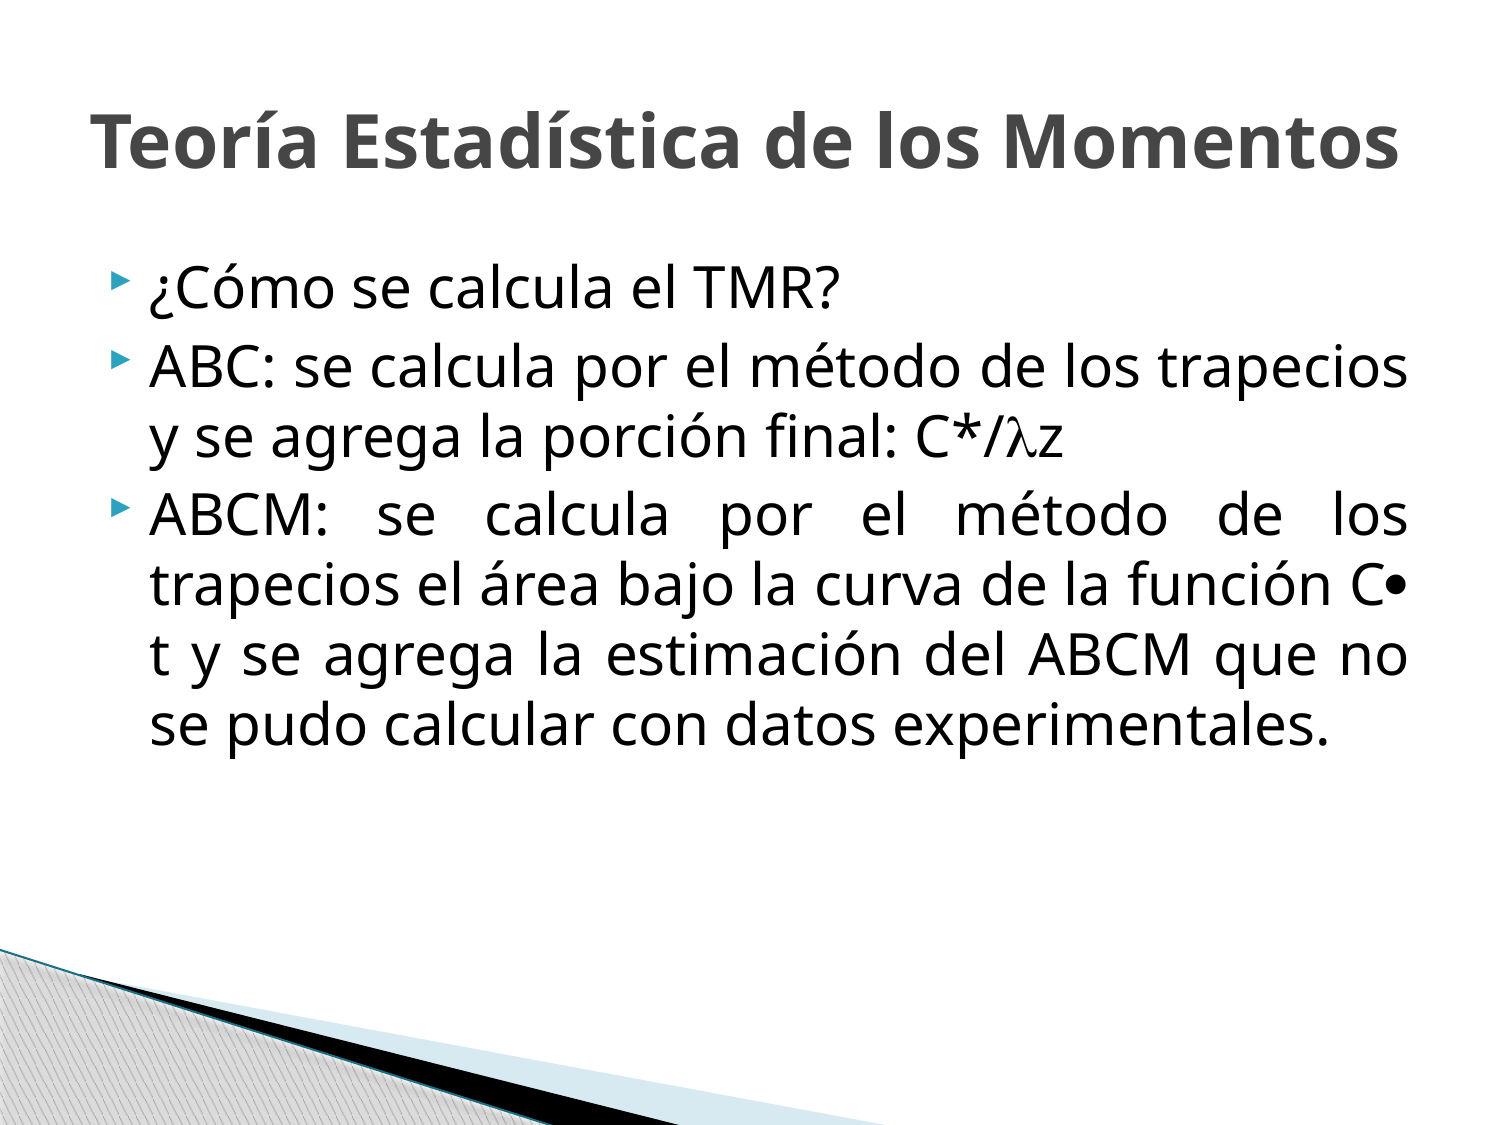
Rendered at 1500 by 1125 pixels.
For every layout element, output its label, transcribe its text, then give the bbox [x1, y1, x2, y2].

title Teoría Estadística de los Momentos [75, 45, 1425, 233]
list ¿Cómo se calcula el TMR? ABC: se calcula por el método de los trapecios y se agrega la porción final: C*/z ABCM: se calcula por el método de los trapecios el área bajo la curva de la función C t y se agrega la estimación del ABCM que no se pudo calcular con datos experimentales. [74, 242, 1426, 986]
